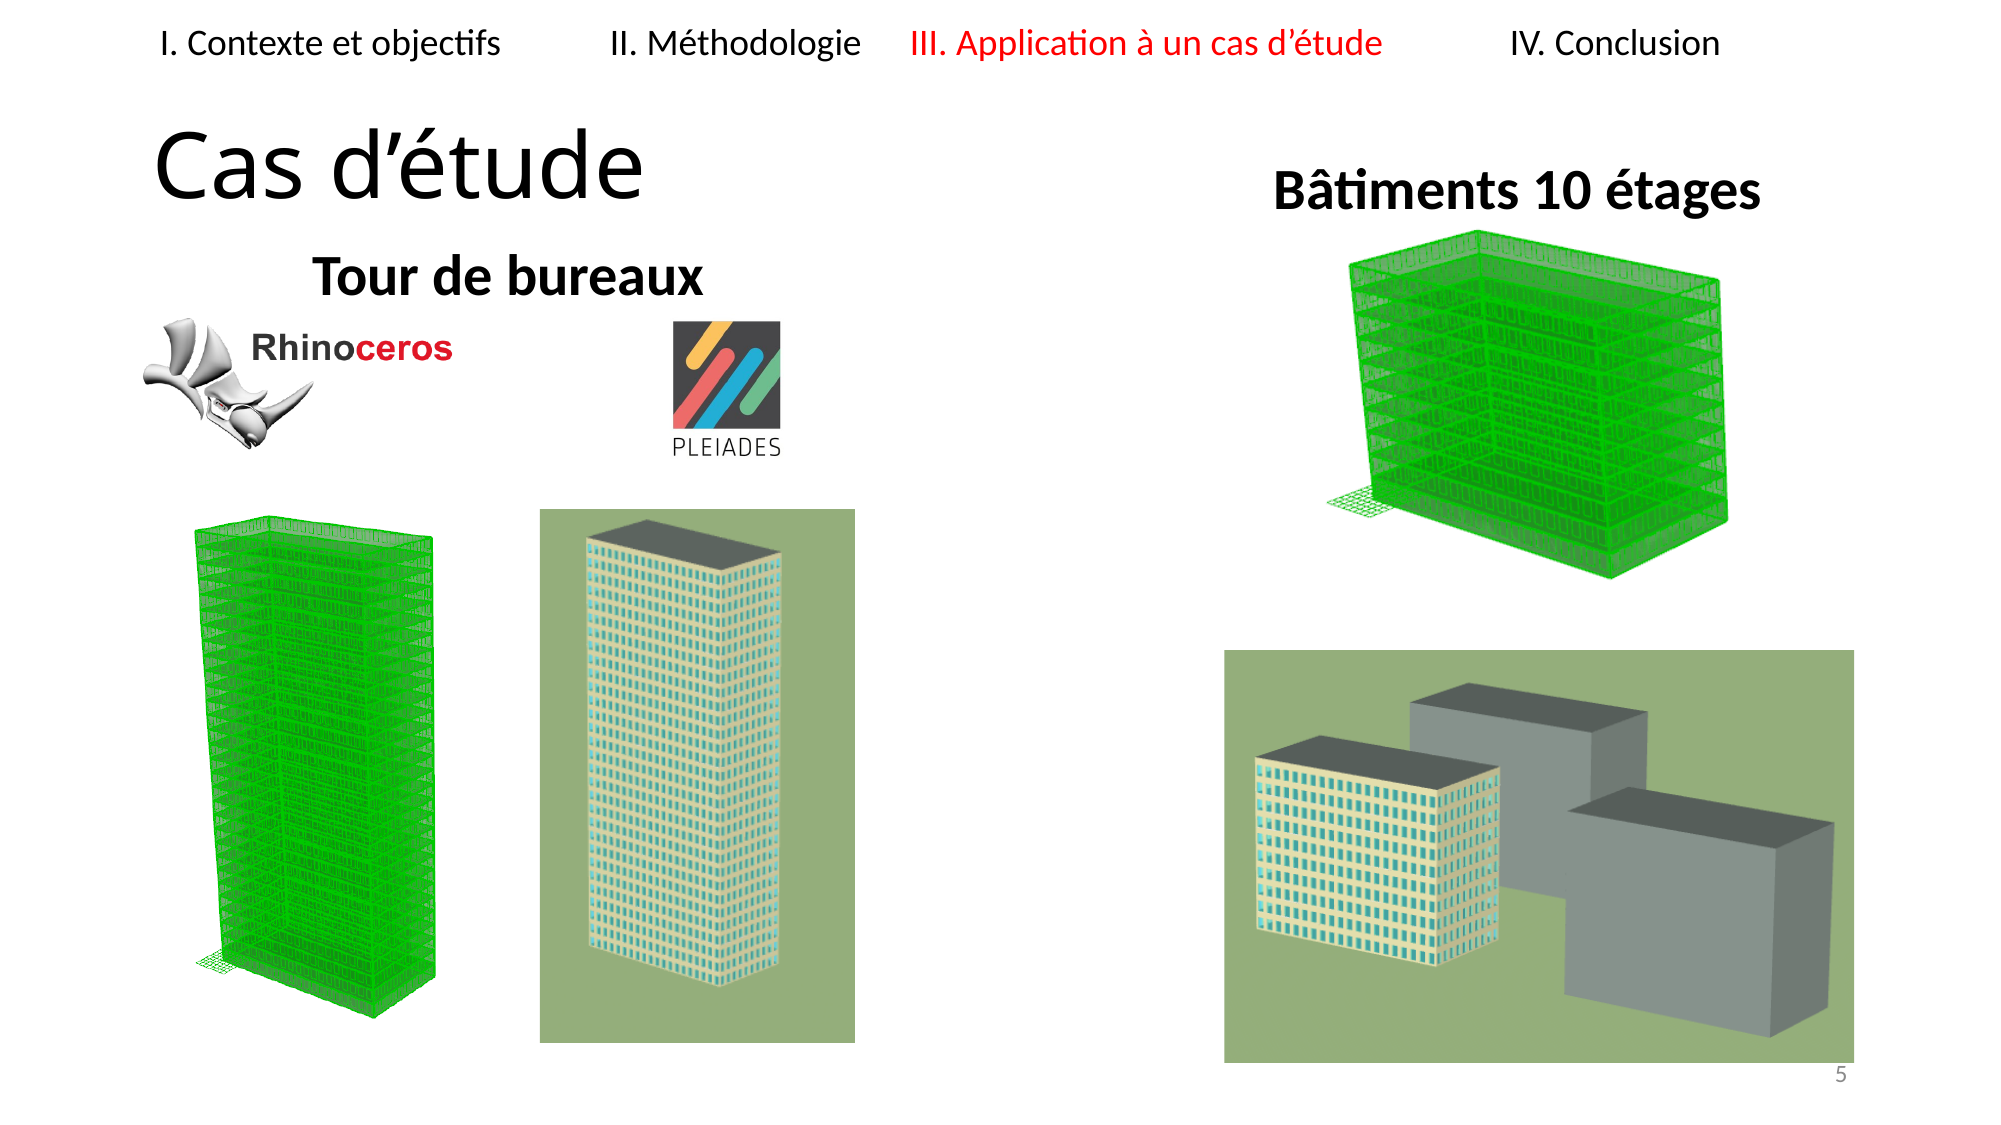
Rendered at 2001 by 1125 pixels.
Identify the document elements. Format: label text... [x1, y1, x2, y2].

picture [157, 498, 456, 1031]
picture [139, 314, 455, 452]
picture [1224, 650, 1855, 1063]
text_box Tour de bureaux [297, 229, 848, 315]
picture [1239, 215, 1778, 592]
text_box Bâtiments 10 étages [1259, 143, 1898, 229]
text_box I. Contexte et objectifs II. Méthodologie III. Application à un cas d’étude IV. Conclusion [144, 10, 1736, 71]
title Cas d’étude [137, 59, 1863, 278]
picture [664, 314, 789, 463]
picture [539, 509, 855, 1043]
slide_number 5 [1412, 1042, 1863, 1103]
